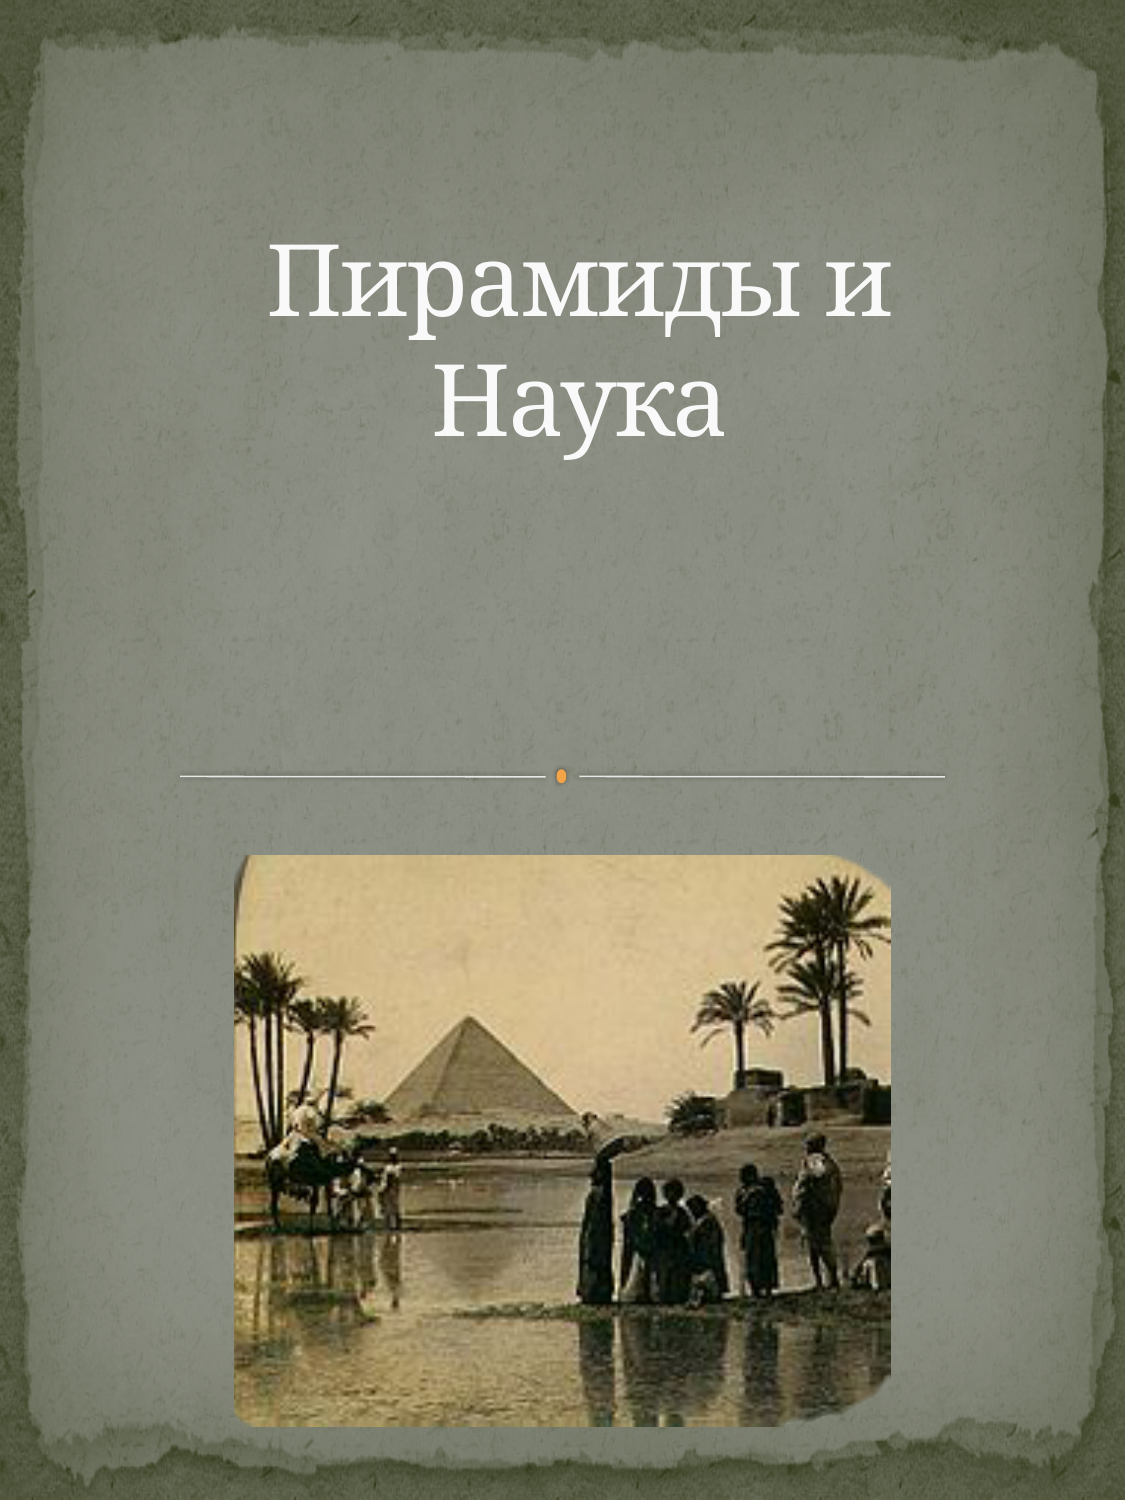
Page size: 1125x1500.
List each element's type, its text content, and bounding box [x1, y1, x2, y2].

title Пирамиды и Наука [35, 281, 1125, 465]
picture [234, 855, 891, 1427]
